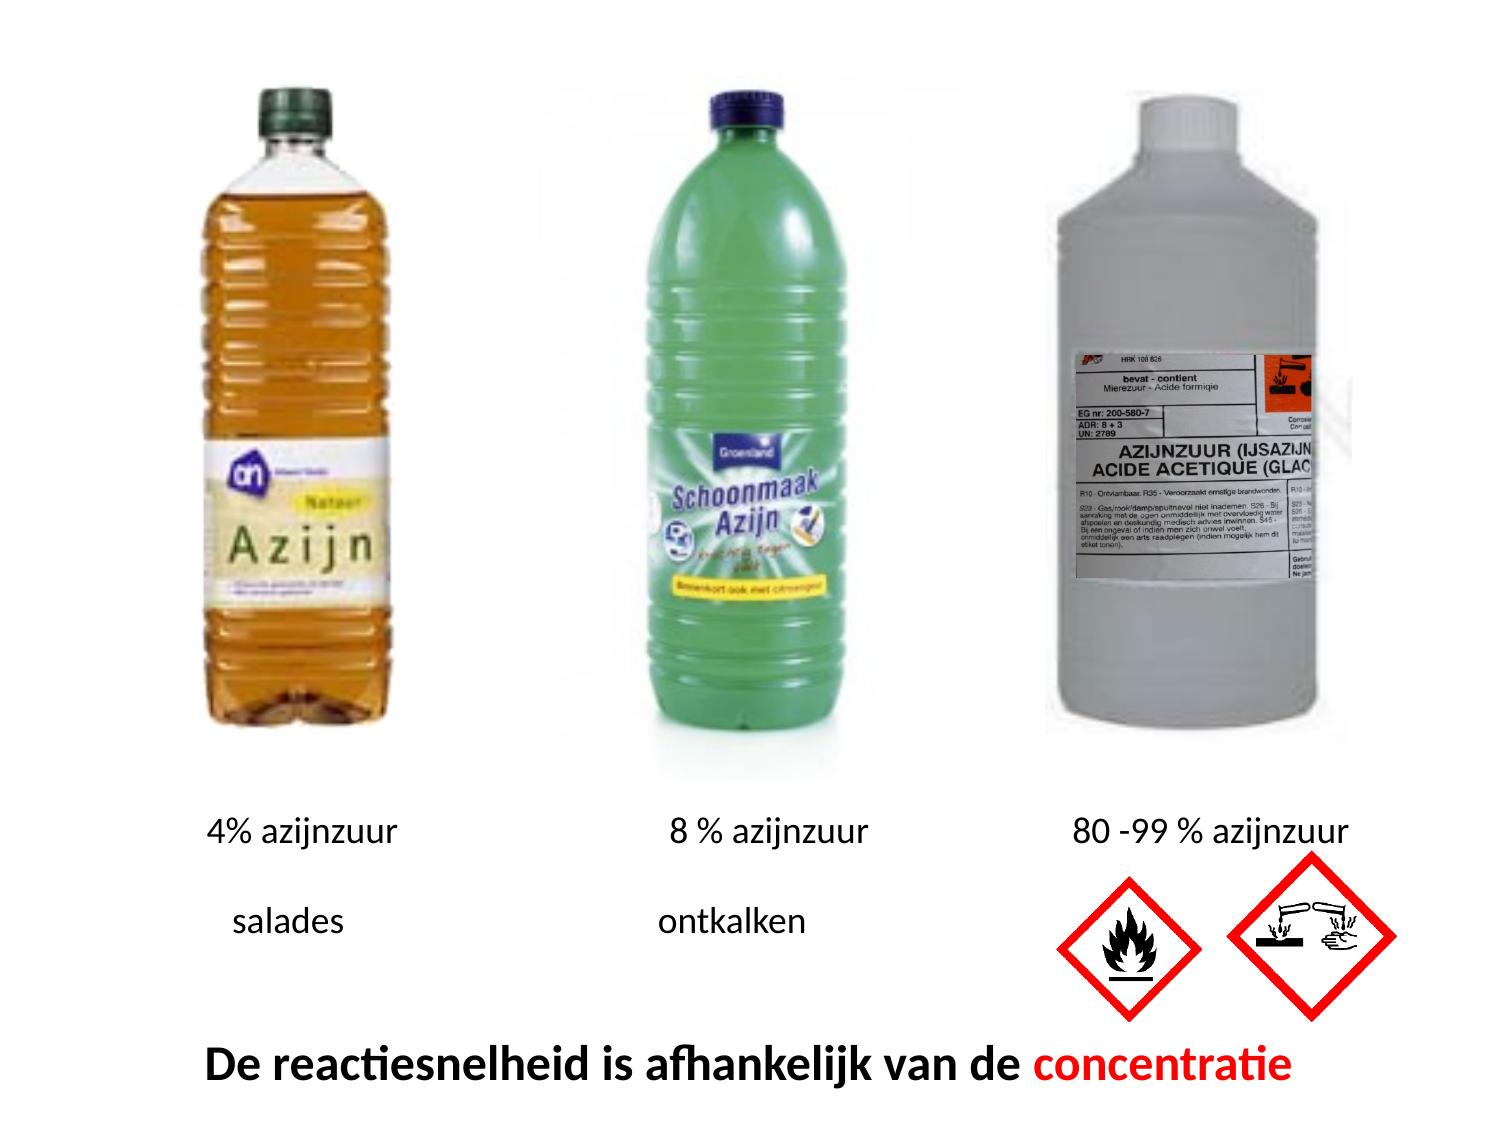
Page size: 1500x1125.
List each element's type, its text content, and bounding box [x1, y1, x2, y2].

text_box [0, 62, 1353, 780]
text_box 4% azijnzuur 8 % azijnzuur 80 -99 % azijnzuur salades ontkalken [123, 798, 1412, 949]
picture [1223, 848, 1400, 1024]
picture [1053, 874, 1204, 1024]
text_box De reactiesnelheid is afhankelijk van de concentratie [189, 1023, 1407, 1099]
